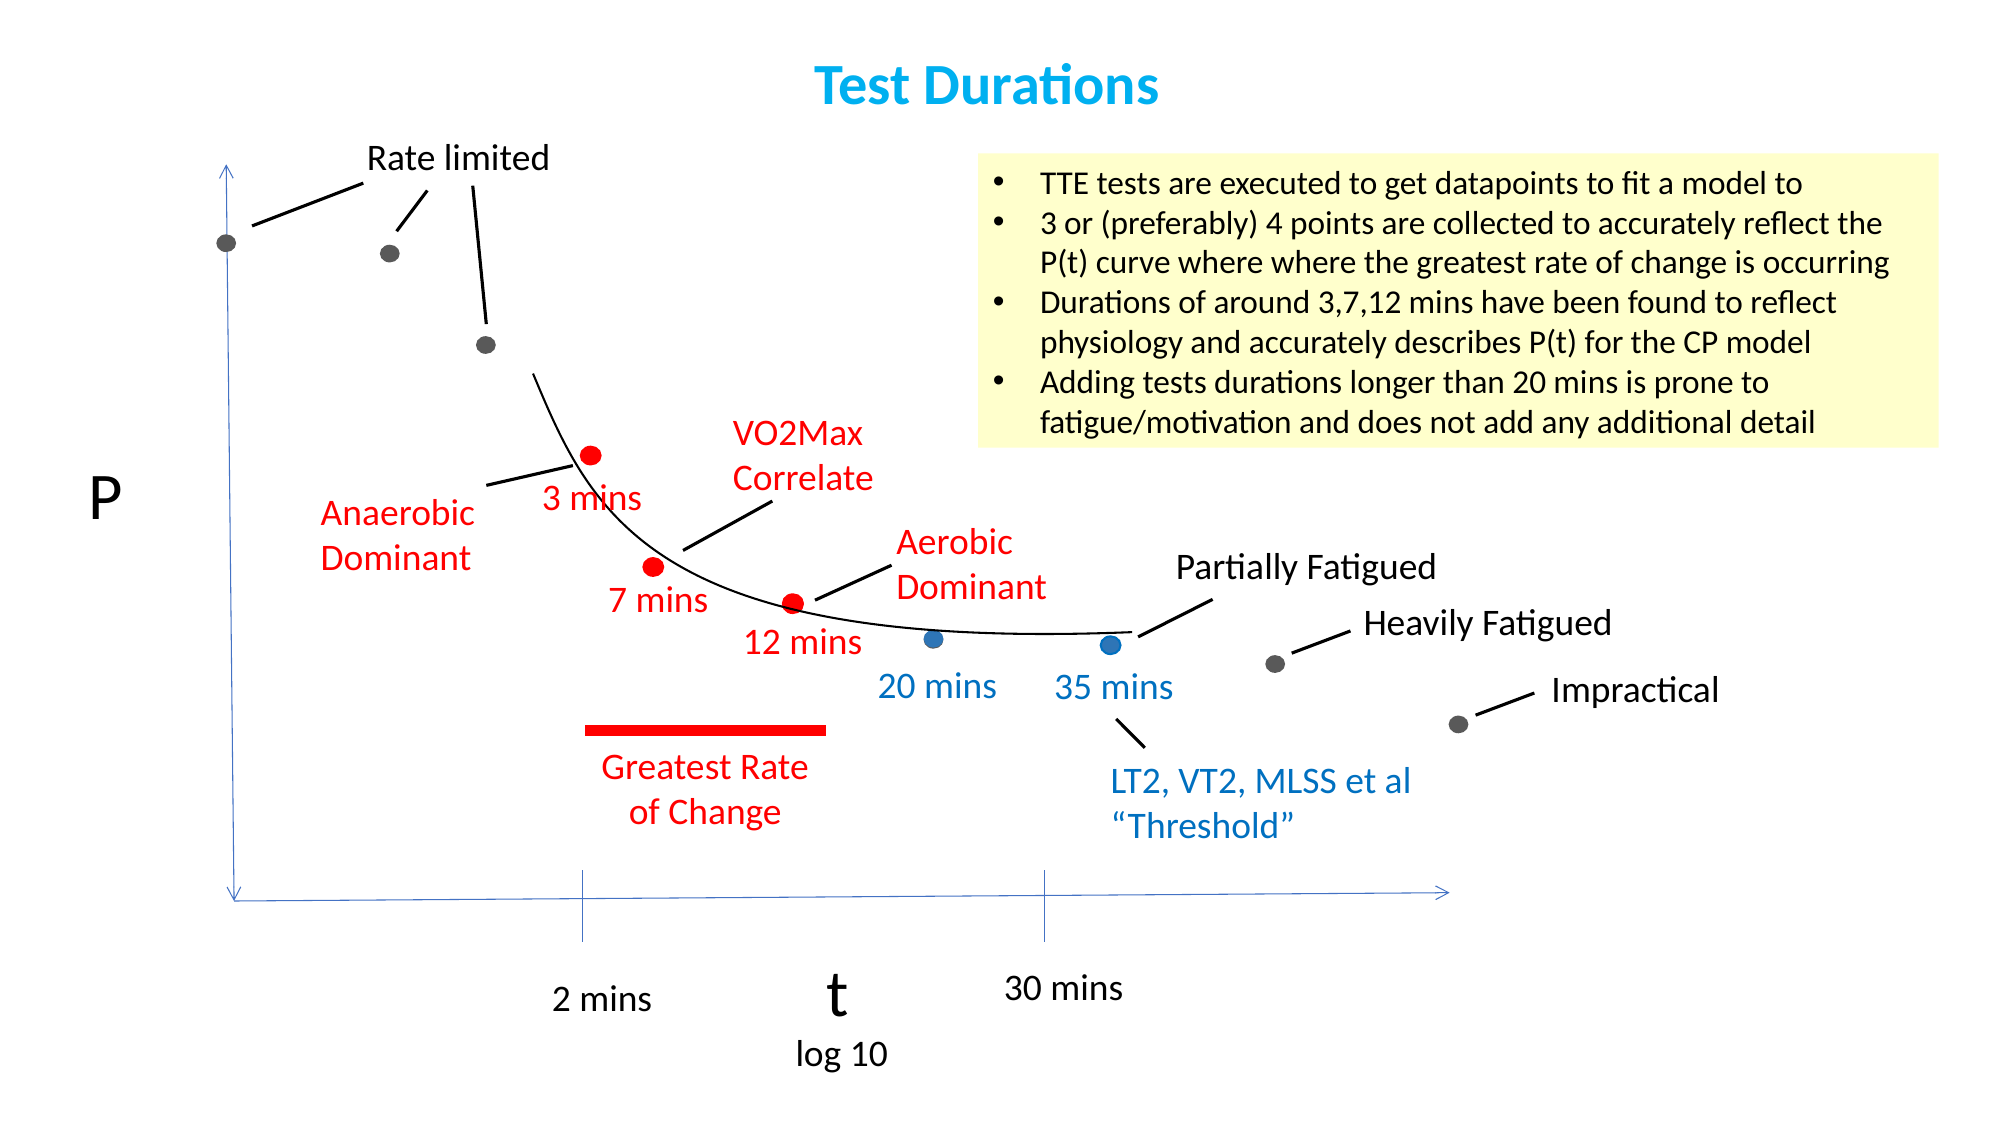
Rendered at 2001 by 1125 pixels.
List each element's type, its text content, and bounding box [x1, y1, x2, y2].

text_box [642, 557, 665, 567]
text_box [474, 335, 497, 355]
text_box 3 mins [553, 465, 675, 526]
text_box Aerobic Dominant [881, 509, 1158, 615]
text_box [814, 565, 892, 601]
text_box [486, 465, 573, 486]
text_box [905, 615, 1133, 636]
text_box 2 mins [537, 966, 679, 1027]
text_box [396, 190, 428, 232]
text_box LT2, VT2, MLSS et al “Threshold” [1095, 748, 1442, 854]
text_box 30 mins [989, 955, 1168, 1015]
text_box VO2Max Correlate [718, 401, 994, 506]
text_box [234, 236, 238, 250]
text_box [922, 631, 945, 649]
text_box Test Durations [549, 38, 1425, 124]
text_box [1138, 599, 1213, 637]
text_box 7 mins [593, 567, 741, 628]
text_box Heavily Fatigued [1348, 590, 1655, 651]
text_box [1116, 718, 1145, 748]
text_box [472, 186, 487, 325]
text_box Partially Fatigued [1161, 534, 1482, 595]
text_box TTE tests are executed to get datapoints to fit a model to 3 or (preferably) 4 points are collected to accurately reflect the P(t) curve where where the greatest rate of change is occurring Durations of around 3,7,12 mins have been found to reflect physiology and accurately describes P(t) for the CP model Adding tests durations longer than 20 mins is prone to fatigue/motivation and does not add any additional detail [978, 153, 1939, 448]
text_box [378, 243, 401, 264]
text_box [234, 892, 582, 902]
text_box [532, 373, 881, 609]
text_box 12 mins [728, 609, 905, 670]
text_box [1291, 630, 1351, 654]
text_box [682, 501, 773, 551]
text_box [1045, 892, 1450, 902]
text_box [226, 164, 234, 902]
text_box Anaerobic Dominant [305, 480, 553, 585]
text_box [583, 892, 1044, 902]
text_box [215, 233, 226, 254]
text_box [1447, 714, 1470, 735]
text_box t log 10 [717, 941, 967, 1082]
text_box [252, 183, 364, 226]
text_box P [0, 445, 226, 540]
text_box Greatest Rate of Change [567, 734, 844, 840]
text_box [1475, 692, 1535, 716]
text_box 35 mins [1039, 654, 1216, 715]
text_box [585, 725, 826, 734]
text_box Impractical [1536, 657, 1738, 718]
text_box [1099, 635, 1122, 654]
text_box 20 mins [862, 654, 1039, 714]
text_box [1264, 654, 1287, 674]
text_box Rate limited [352, 125, 594, 186]
